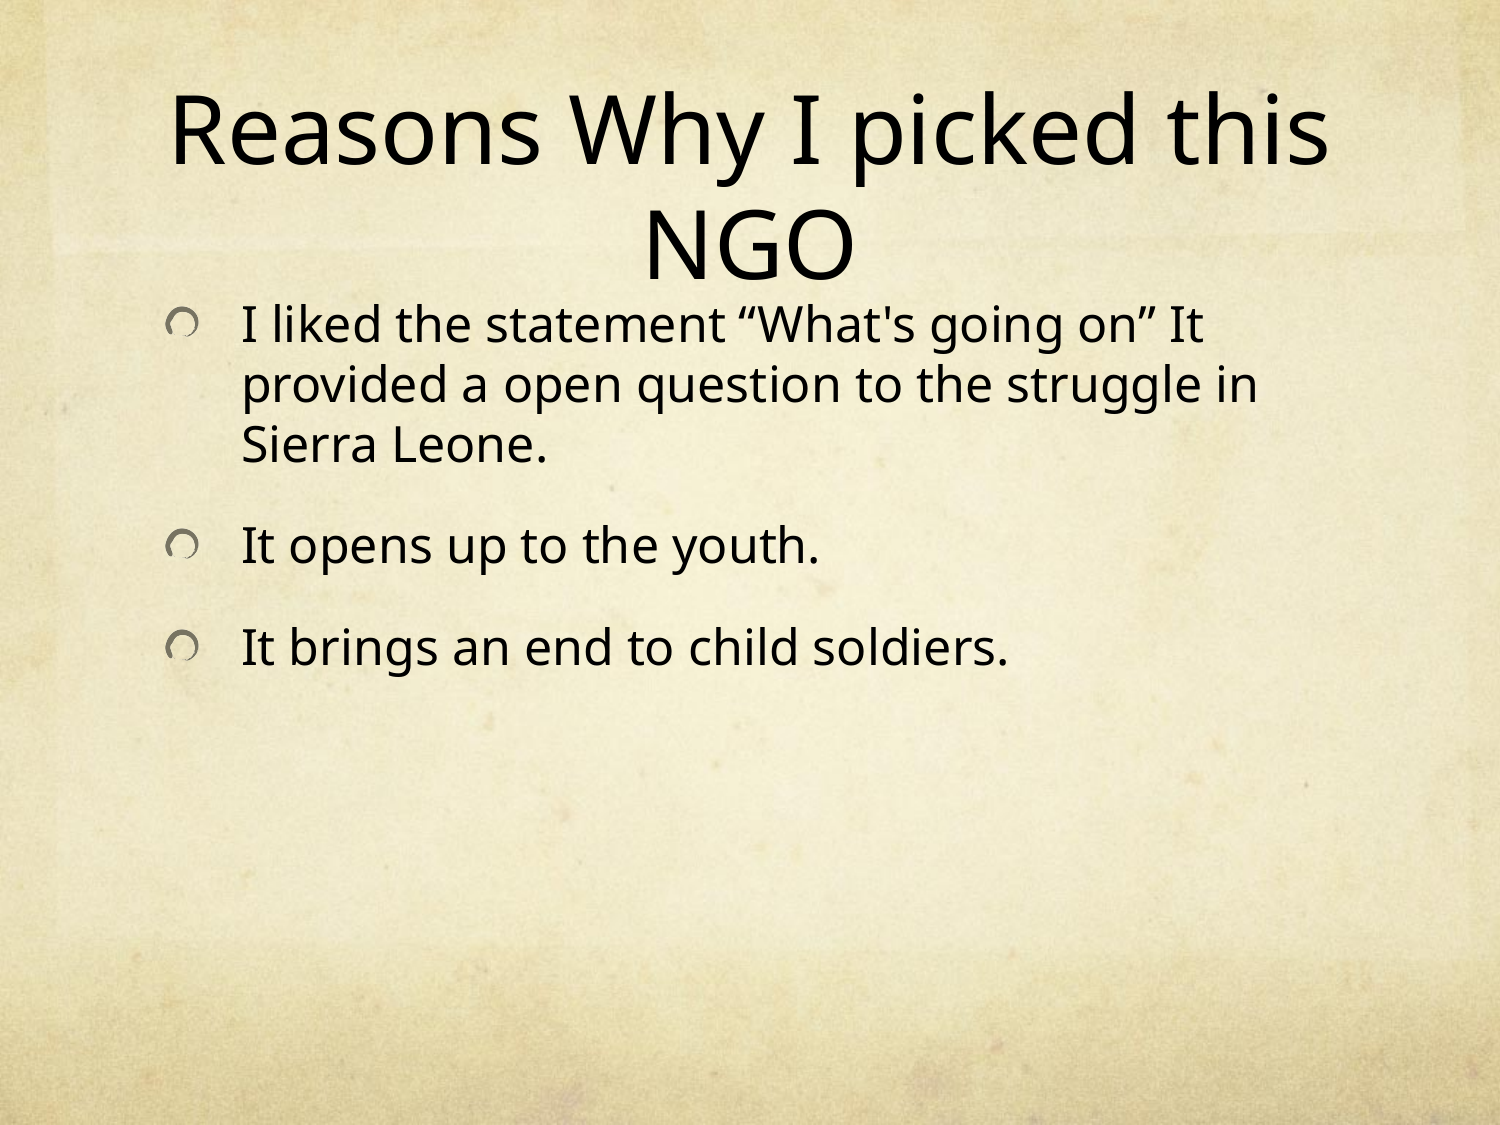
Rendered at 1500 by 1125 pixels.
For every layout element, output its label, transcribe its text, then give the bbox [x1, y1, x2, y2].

list I liked the statement “What's going on” It provided a open question to the struggle in Sierra Leone. It opens up to the youth. It brings an end to child soldiers. [150, 284, 1350, 950]
title Reasons Why I picked this NGO [150, 82, 1350, 284]
picture [0, 0, 1500, 1125]
